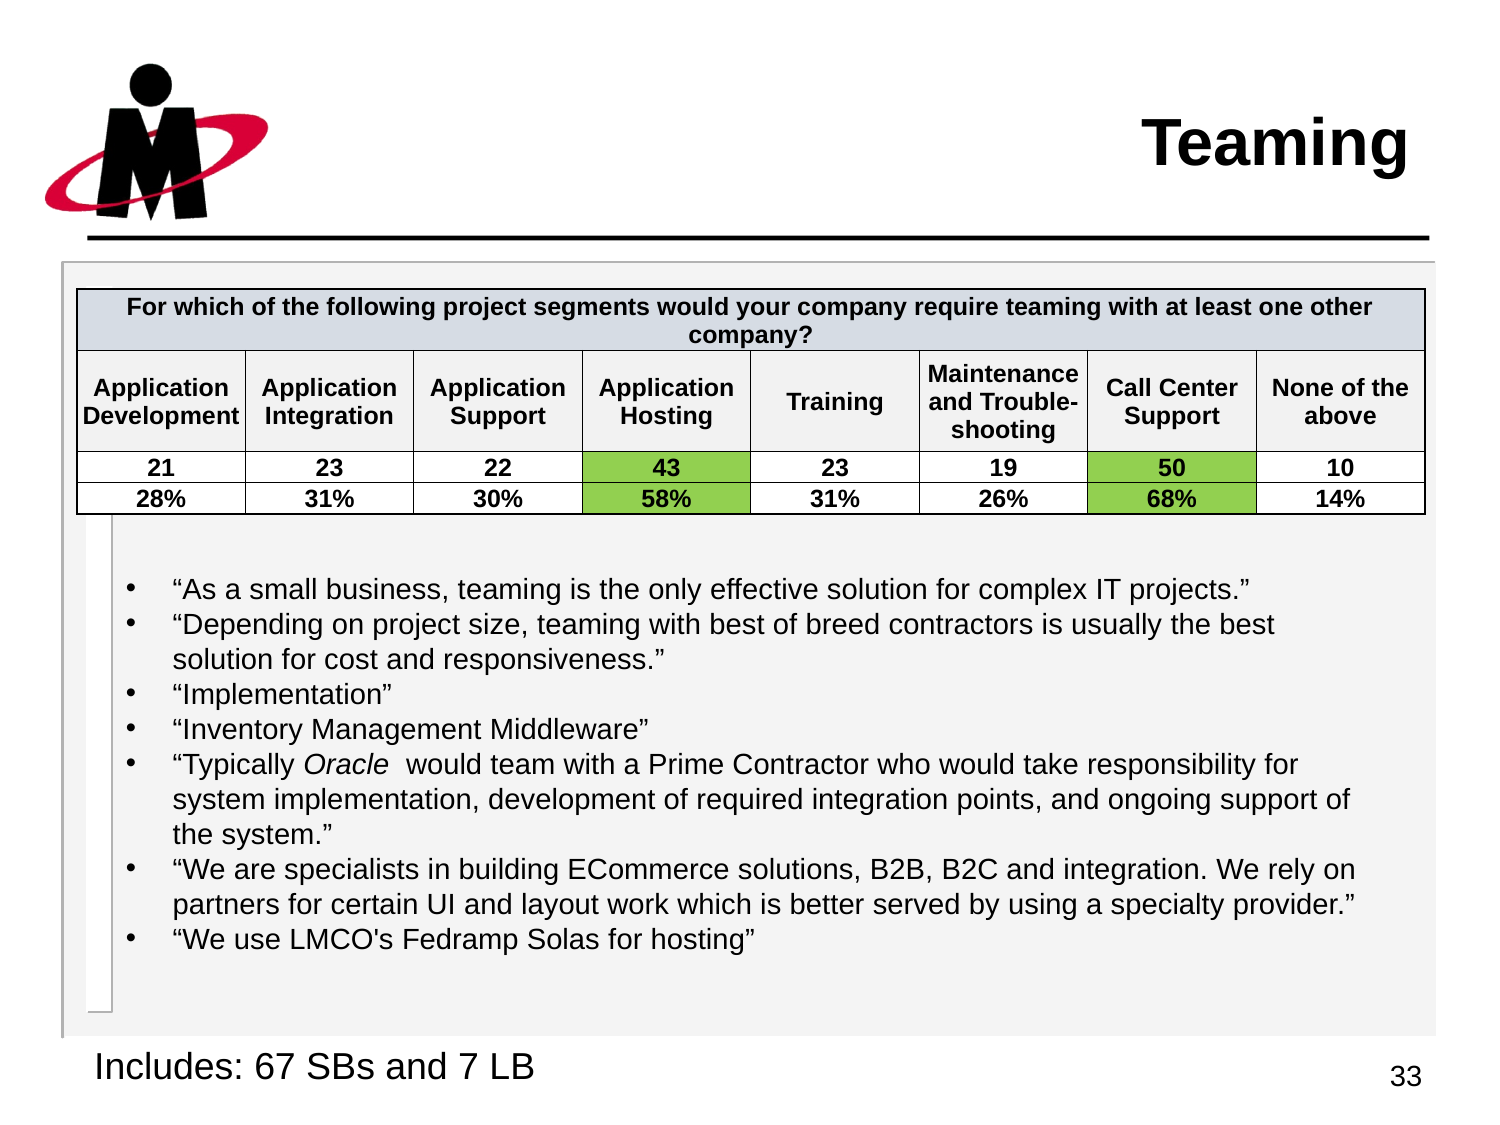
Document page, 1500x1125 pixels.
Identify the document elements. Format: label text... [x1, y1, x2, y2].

table_cell Maintenance and Trouble-shooting [920, 351, 1087, 451]
table_cell 23 [751, 452, 919, 482]
table_cell 19 [920, 452, 1087, 482]
table_cell 68% [1088, 483, 1256, 513]
text_box “As a small business, teaming is the only effective solution for complex IT projects.” “Depending on project size, teaming with best of breed contractors is usually the best solution for cost and responsiveness.” “Implementation” “Inventory Management Middleware” “Typically Oracle would team with a Prime Contractor who would take responsibility for system implementation, development of required integration points, and ongoing support of the system.” “We are specialists in building ECommerce solutions, B2B, B2C and integration. We rely on partners for certain UI and layout work which is better served by using a specialty provider.” “We use LMCO's Fedramp Solas for hosting” [111, 562, 1391, 963]
slide_number 33 [1124, 1036, 1438, 1113]
table_cell 28% [78, 483, 245, 513]
table_cell 50 [1088, 452, 1256, 482]
table_cell Call Center Support [1088, 351, 1256, 451]
text_box Includes: 67 SBs and 7 LB [79, 1034, 551, 1095]
table_cell 26% [920, 483, 1087, 513]
table_cell 30% [414, 483, 582, 513]
picture [27, 44, 283, 251]
table_header For which of the following project segments would your company require teaming with at least one other company? [78, 290, 1424, 350]
table_cell 21 [78, 452, 245, 482]
table_cell Application Hosting [583, 351, 750, 451]
table_cell 23 [246, 452, 413, 482]
table_cell 10 [1257, 452, 1424, 482]
table_cell Application Development [78, 351, 245, 451]
table_cell Application Integration [246, 351, 413, 451]
table_cell 58% [583, 483, 750, 513]
table_cell 31% [751, 483, 919, 513]
table_cell 43 [583, 452, 750, 482]
table_cell 31% [246, 483, 413, 513]
table_cell Application Support [414, 351, 582, 451]
table_cell 14% [1257, 483, 1424, 513]
table_cell None of the above [1257, 351, 1424, 451]
table_cell Training [751, 351, 919, 451]
table_cell 22 [414, 452, 582, 482]
title Teaming [367, 44, 1426, 233]
